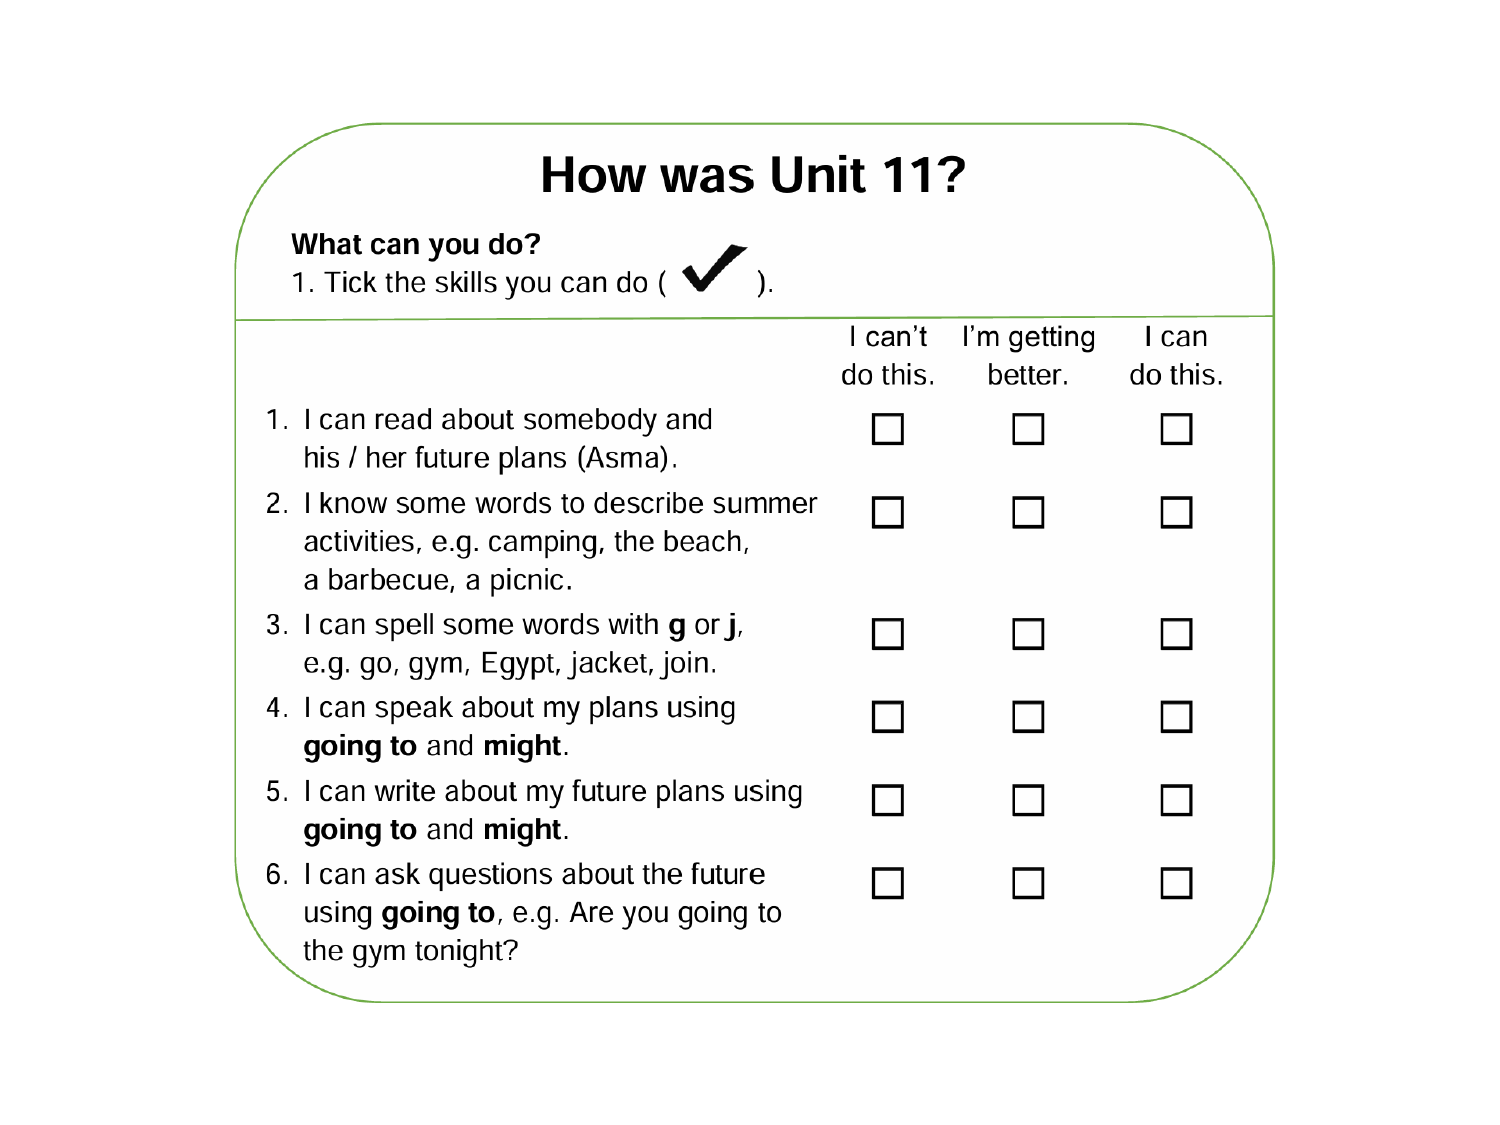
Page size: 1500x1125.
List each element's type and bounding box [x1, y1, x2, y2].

picture [202, 97, 1298, 1028]
